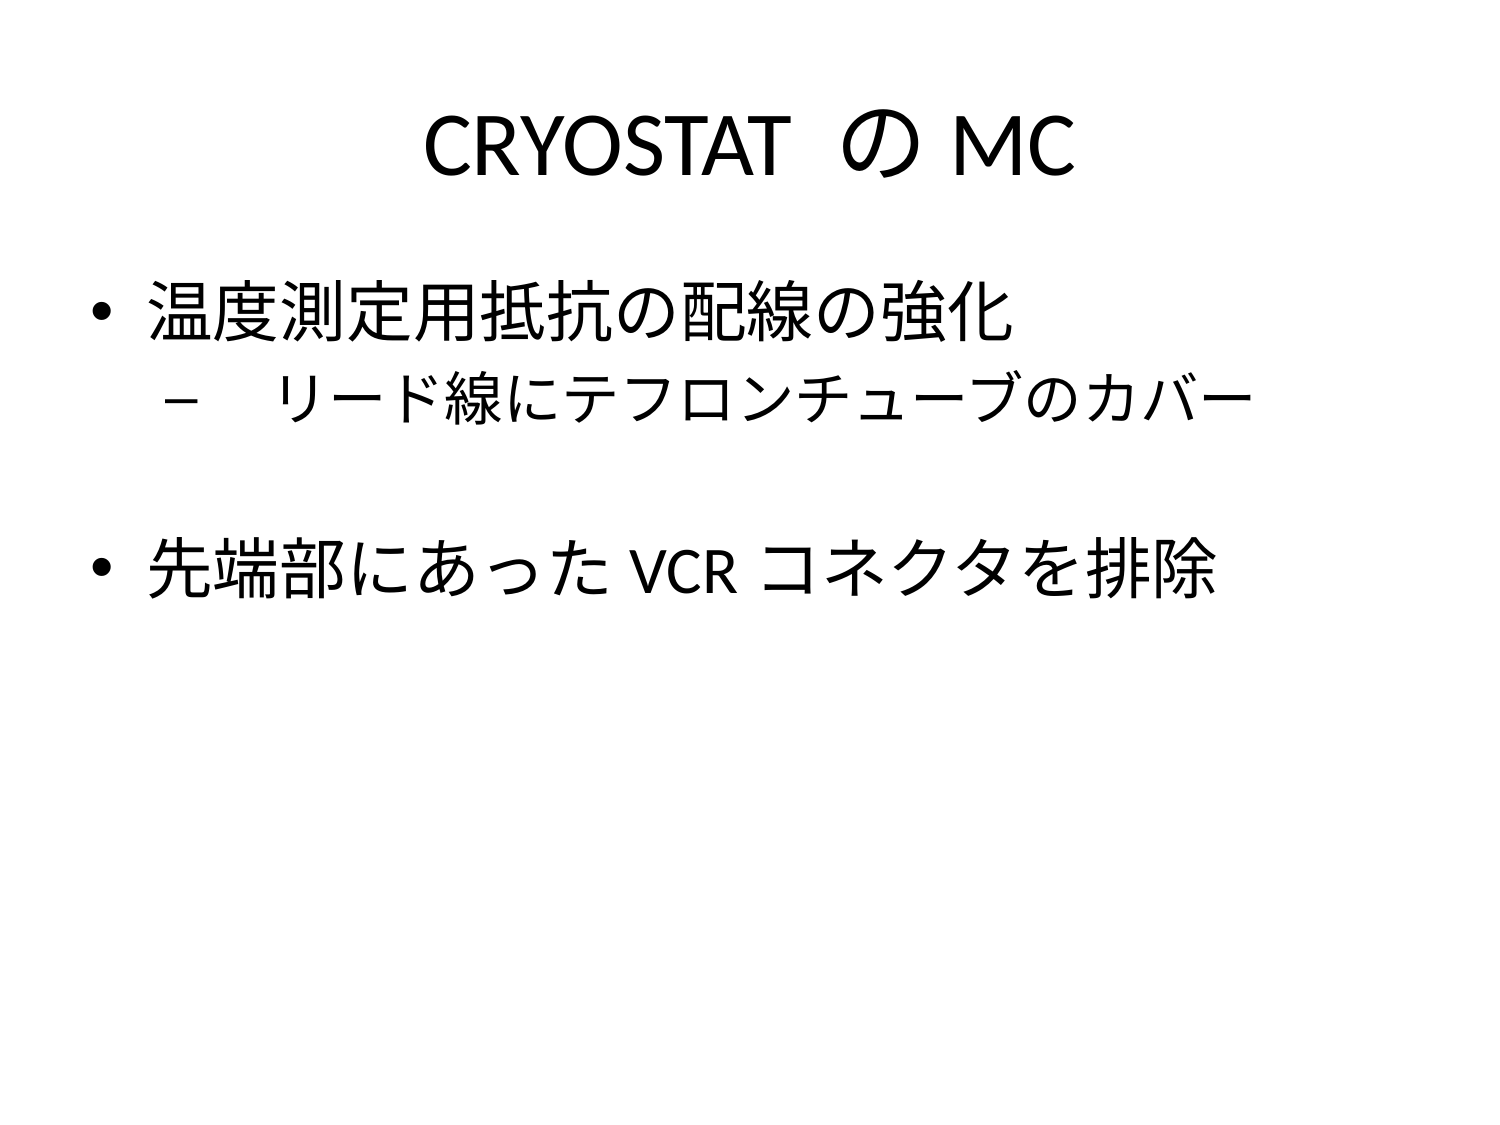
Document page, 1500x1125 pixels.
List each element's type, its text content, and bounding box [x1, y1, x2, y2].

title CRYOSTAT のMC [75, 45, 1425, 233]
list 温度測定用抵抗の配線の強化 リード線にテフロンチューブのカバー 先端部にあったVCRコネクタを排除 [75, 262, 1425, 1005]
